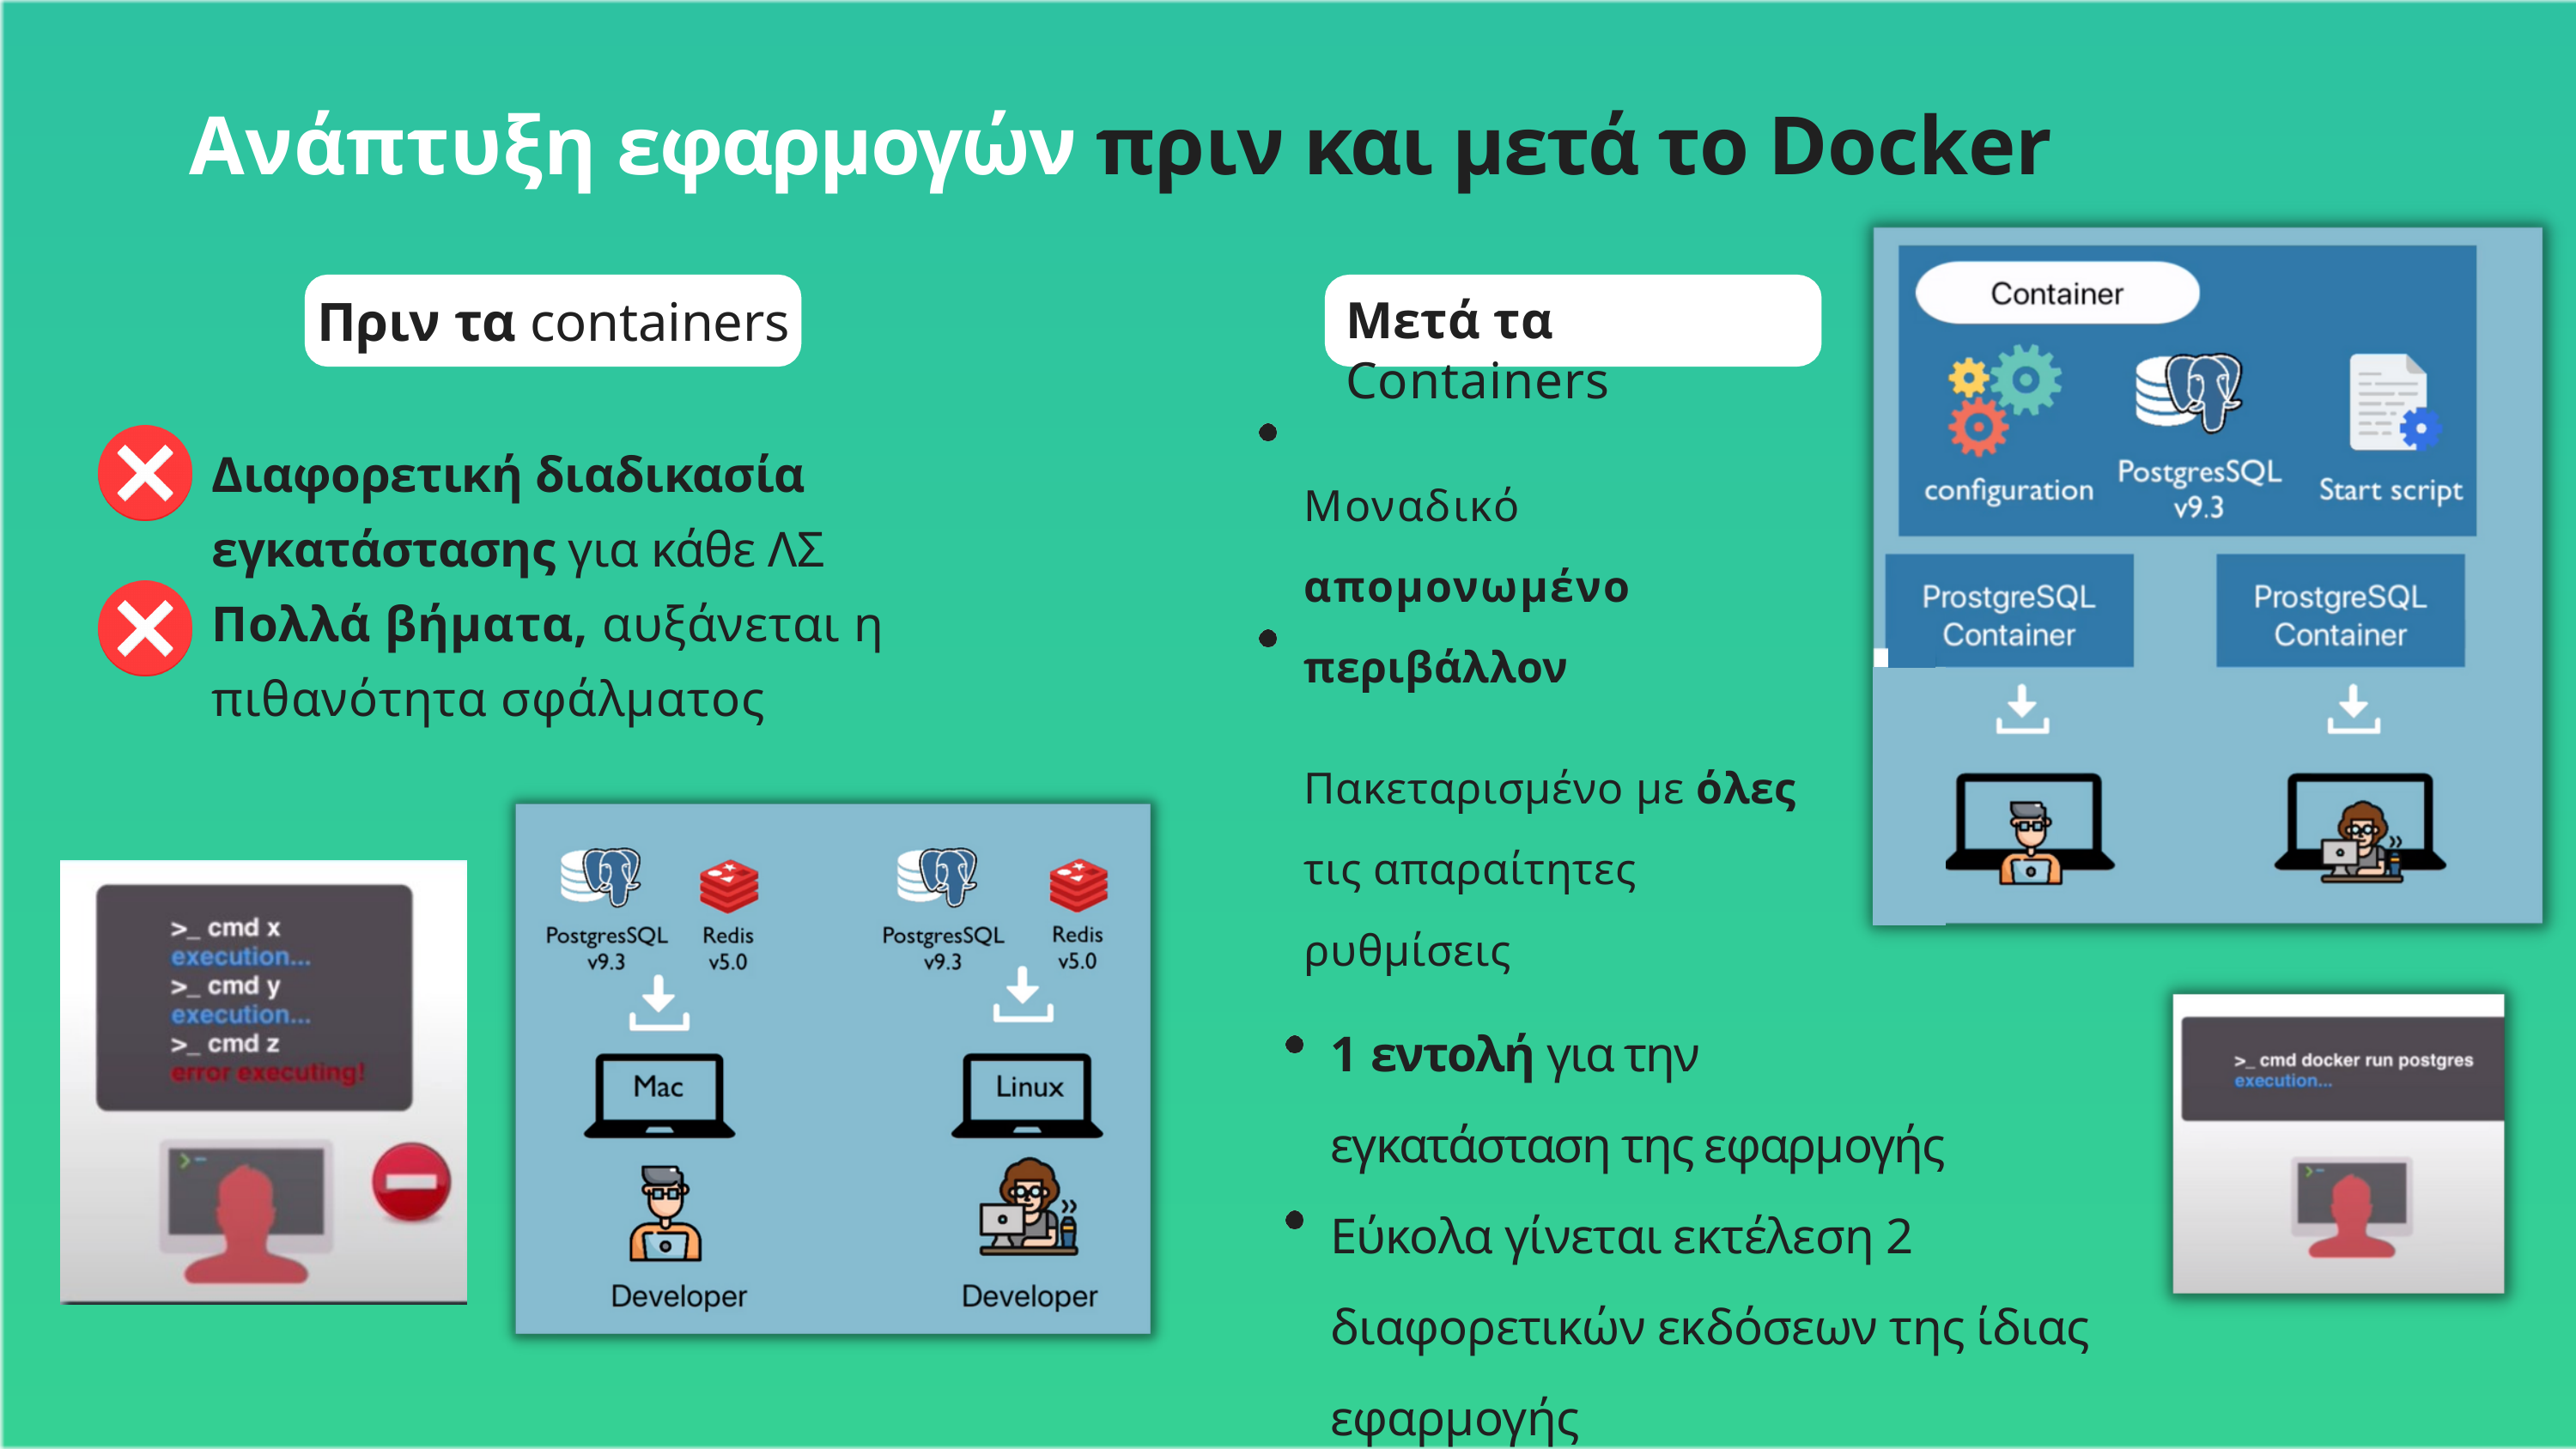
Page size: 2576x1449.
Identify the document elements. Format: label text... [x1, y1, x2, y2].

text_box 1 εντολή για την εγκατάσταση της εφαρμογής Εύκολα γίνεται εκτέλεση 2 διαφορετικών εκδόσεων της ίδιας εφαρμογής [1328, 988, 2168, 1446]
text_box [307, 274, 799, 287]
text_box [1327, 274, 1822, 359]
title Ανάπτυξη εφαρμογών πριν και μετά το Docker [187, 92, 2458, 336]
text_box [97, 425, 192, 522]
text_box Μετά τα Containers Μοναδικό απομονωμένο περιβάλλον Πακεταρισμένο με όλες τις απαραίτητες ρυθμίσεις [1302, 287, 1815, 975]
picture [0, 0, 2576, 1449]
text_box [1850, 201, 2567, 951]
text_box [97, 580, 192, 677]
text_box Πριν τα containers Διαφορετική διαδικασία εγκατάστασης για κάθε ΛΣ Πολλά βήματα, αυξάνεται η πιθανότητα σφάλματος [210, 287, 1034, 727]
